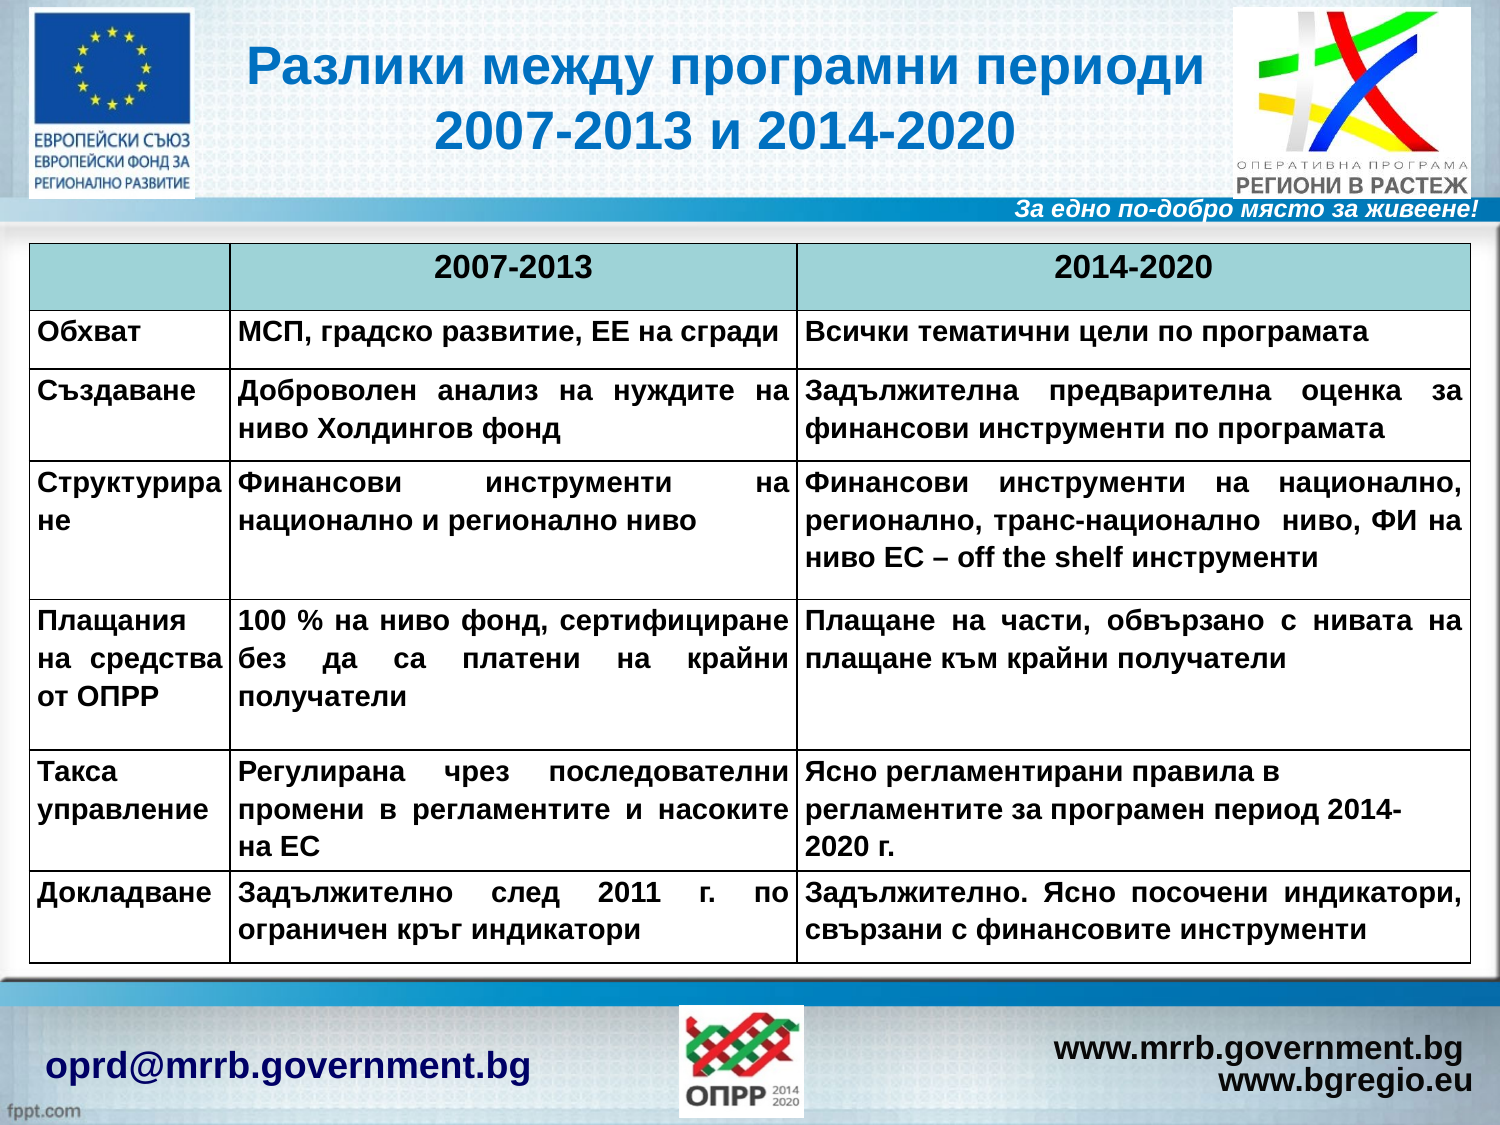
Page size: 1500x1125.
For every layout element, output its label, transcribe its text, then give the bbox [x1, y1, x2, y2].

table_cell Задължително. Ясно посочени индикатори, свързани с финансовите инструменти [798, 872, 1470, 962]
table_cell Обхват [30, 311, 229, 368]
table_cell Плащане на части, обвързано с нивата на плащане към крайни получатели [798, 600, 1470, 749]
table_header 2007-2013 [231, 244, 796, 310]
table_cell Финансови инструменти на национално, регионално, транс-национално ниво, ФИ на ниво ЕС – off the shelf инструменти [798, 462, 1470, 599]
table_cell МСП, градско развитие, ЕЕ на сгради [231, 311, 796, 368]
table_cell Докладване [30, 872, 229, 962]
picture [0, 0, 1500, 1125]
text_box За едно по-добро място за живеене! [744, 191, 1495, 231]
table_header [30, 244, 229, 310]
table_cell Финансови инструменти на национално и регионално ниво [231, 462, 796, 599]
text_box www.mrrb.government.bg www.bgregio.eu [804, 1026, 1489, 1105]
table_cell Плащания на средства от ОПРР [30, 600, 229, 749]
table_cell Ясно регламентирани правила в регламентите за програмен период 2014-2020 г. [798, 751, 1470, 870]
table_cell Такса управление [30, 751, 229, 870]
table_cell Създаване [30, 370, 229, 460]
table_cell 100 % на ниво фонд, сертифициране без да са платени на крайни получатели [231, 600, 796, 749]
table_cell Всички тематични цели по програмата [798, 311, 1470, 368]
table_cell Структуриране [30, 462, 229, 599]
table_cell Регулирана чрез последователни промени в регламентите и насоките на ЕС [231, 751, 796, 870]
text_box Разлики между програмни периоди 2007-2013 и 2014-2020 [218, 30, 1233, 161]
table_cell Доброволен анализ на нуждите на ниво Холдингов фонд [231, 370, 796, 460]
table_cell Задължително след 2011 г. по ограничен кръг индикатори [231, 872, 796, 962]
table_cell Задължителна предварителна оценка за финансови инструменти по програмата [798, 370, 1470, 460]
text_box oprd@mrrb.government.bg [30, 1042, 547, 1094]
table_header 2014-2020 [798, 244, 1470, 310]
